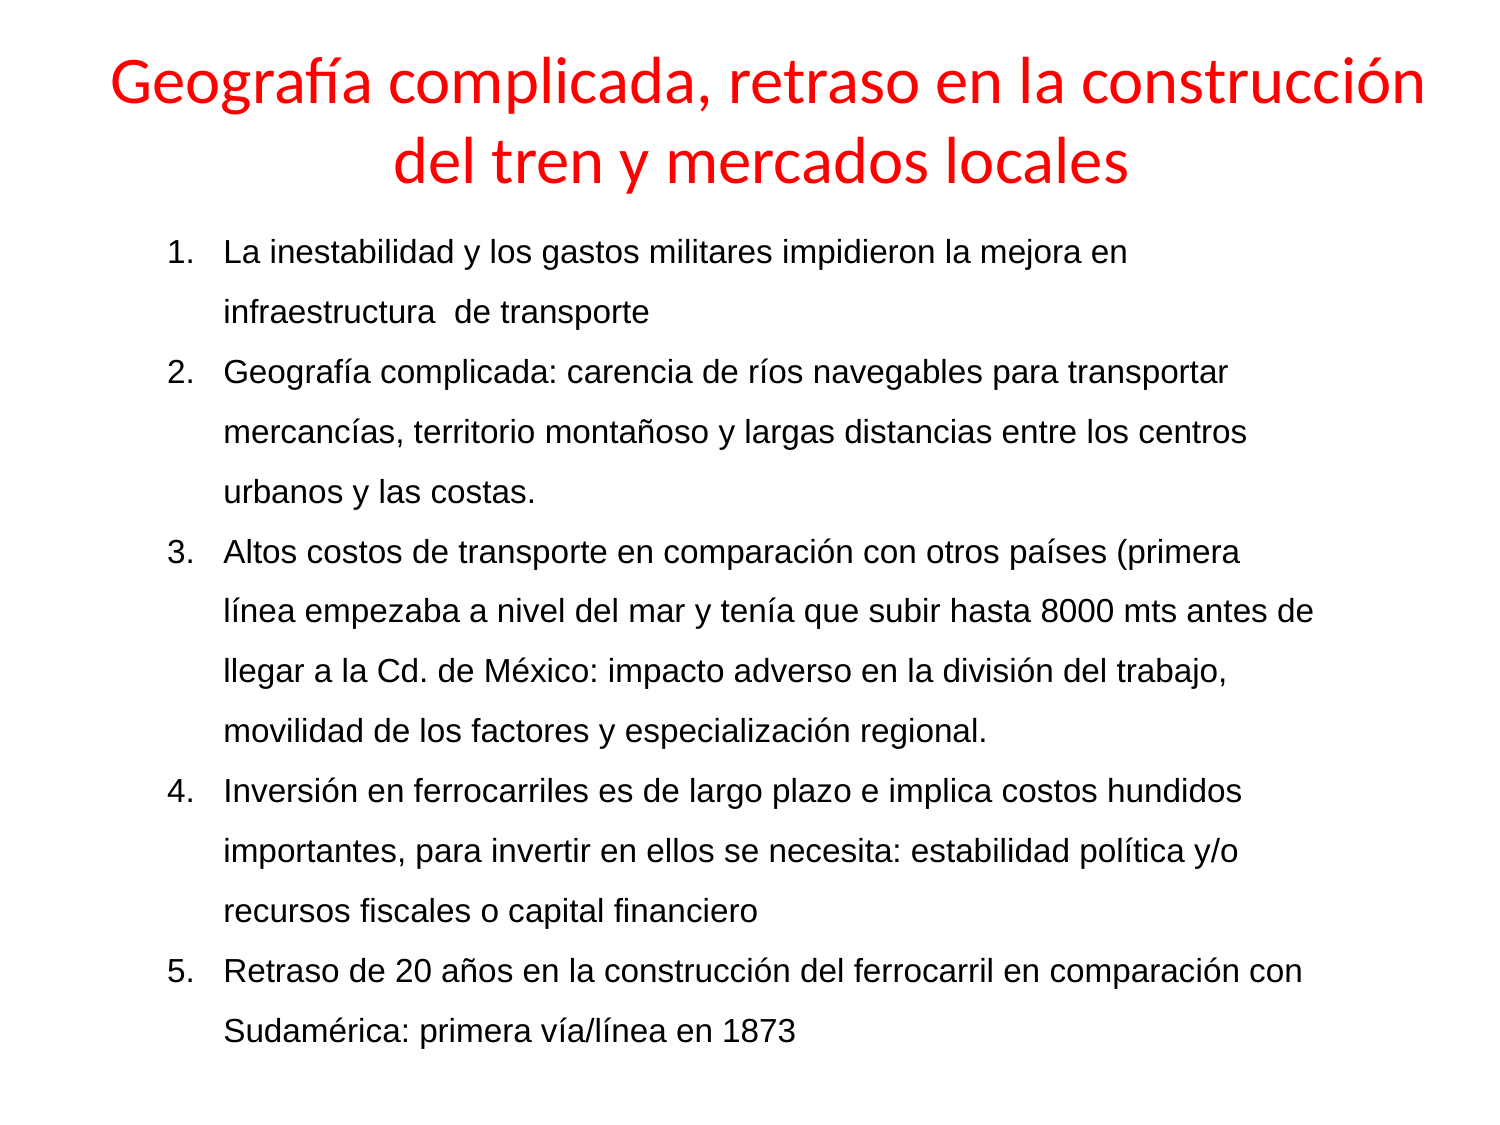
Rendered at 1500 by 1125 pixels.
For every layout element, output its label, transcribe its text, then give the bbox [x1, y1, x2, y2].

text_box La inestabilidad y los gastos militares impidieron la mejora en infraestructura de transporte Geografía complicada: carencia de ríos navegables para transportar mercancías, territorio montañoso y largas distancias entre los centros urbanos y las costas. Altos costos de transporte en comparación con otros países (primera línea empezaba a nivel del mar y tenía que subir hasta 8000 mts antes de llegar a la Cd. de México: impacto adverso en la división del trabajo, movilidad de los factores y especialización regional. Inversión en ferrocarriles es de largo plazo e implica costos hundidos importantes, para invertir en ellos se necesita: estabilidad política y/o recursos fiscales o capital financiero Retraso de 20 años en la construcción del ferrocarril en comparación con Sudamérica: primera vía/línea en 1873 [152, 202, 1336, 1057]
title Geografía complicada, retraso en la construcción del tren y mercados locales [58, 23, 1466, 212]
